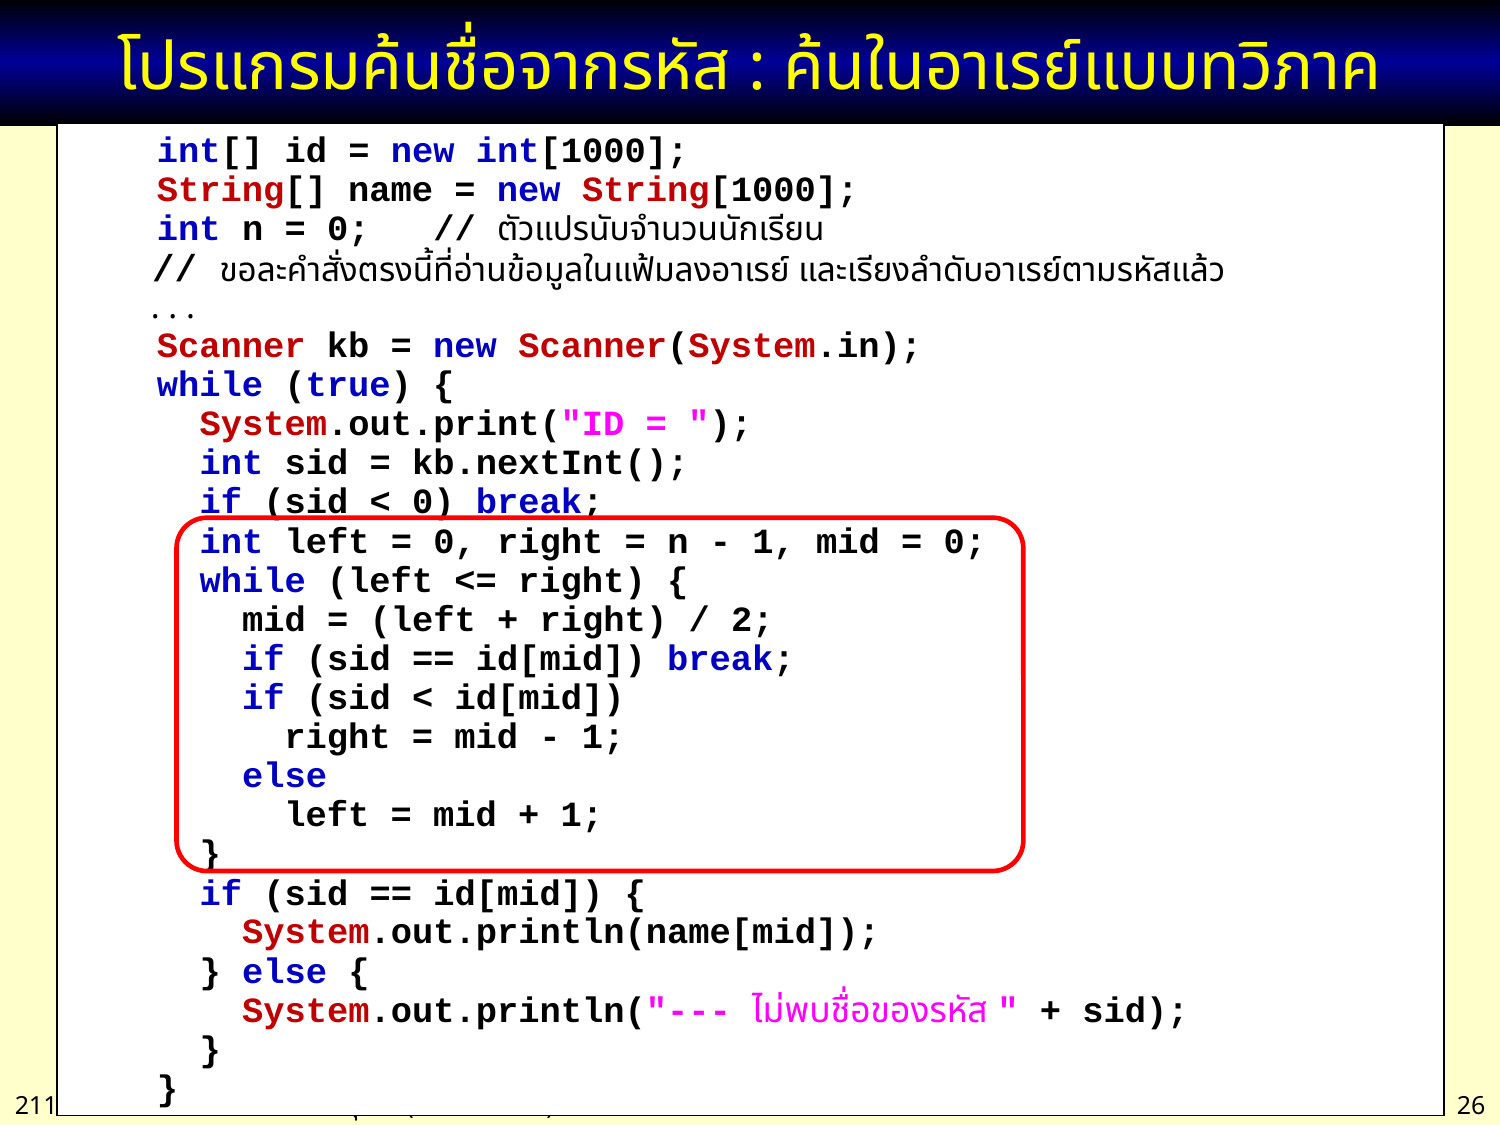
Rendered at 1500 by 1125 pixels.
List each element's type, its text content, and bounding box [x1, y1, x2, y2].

text_box [176, 517, 1024, 872]
title โปรแกรมค้นชื่อจากรหัส : ค้นในอาเรย์แบบทวิภาค [0, 0, 1500, 126]
text_box int[] id = new int[1000]; String[] name = new String[1000]; int n = 0; // ตัวแปรนับจำนวนนักเรียน // ขอละคำสั่งตรงนี้ที่อ่านข้อมูลในแฟ้มลงอาเรย์ และเรียงลำดับอาเรย์ตามรหัสแล้ว . . . Scanner kb = new Scanner(System.in); while (true) { System.out.print("ID = "); int sid = kb.nextInt(); if (sid < 0) break; int left = 0, right = n - 1, mid = 0; while (left <= right) { mid = (left + right) / 2; if (sid == id[mid]) break; if (sid < id[mid]) right = mid - 1; else left = mid + 1; } if (sid == id[mid]) { System.out.println(name[mid]); } else { System.out.println("--- ไม่พบชื่อของรหัส " + sid); } } [57, 123, 1444, 1116]
